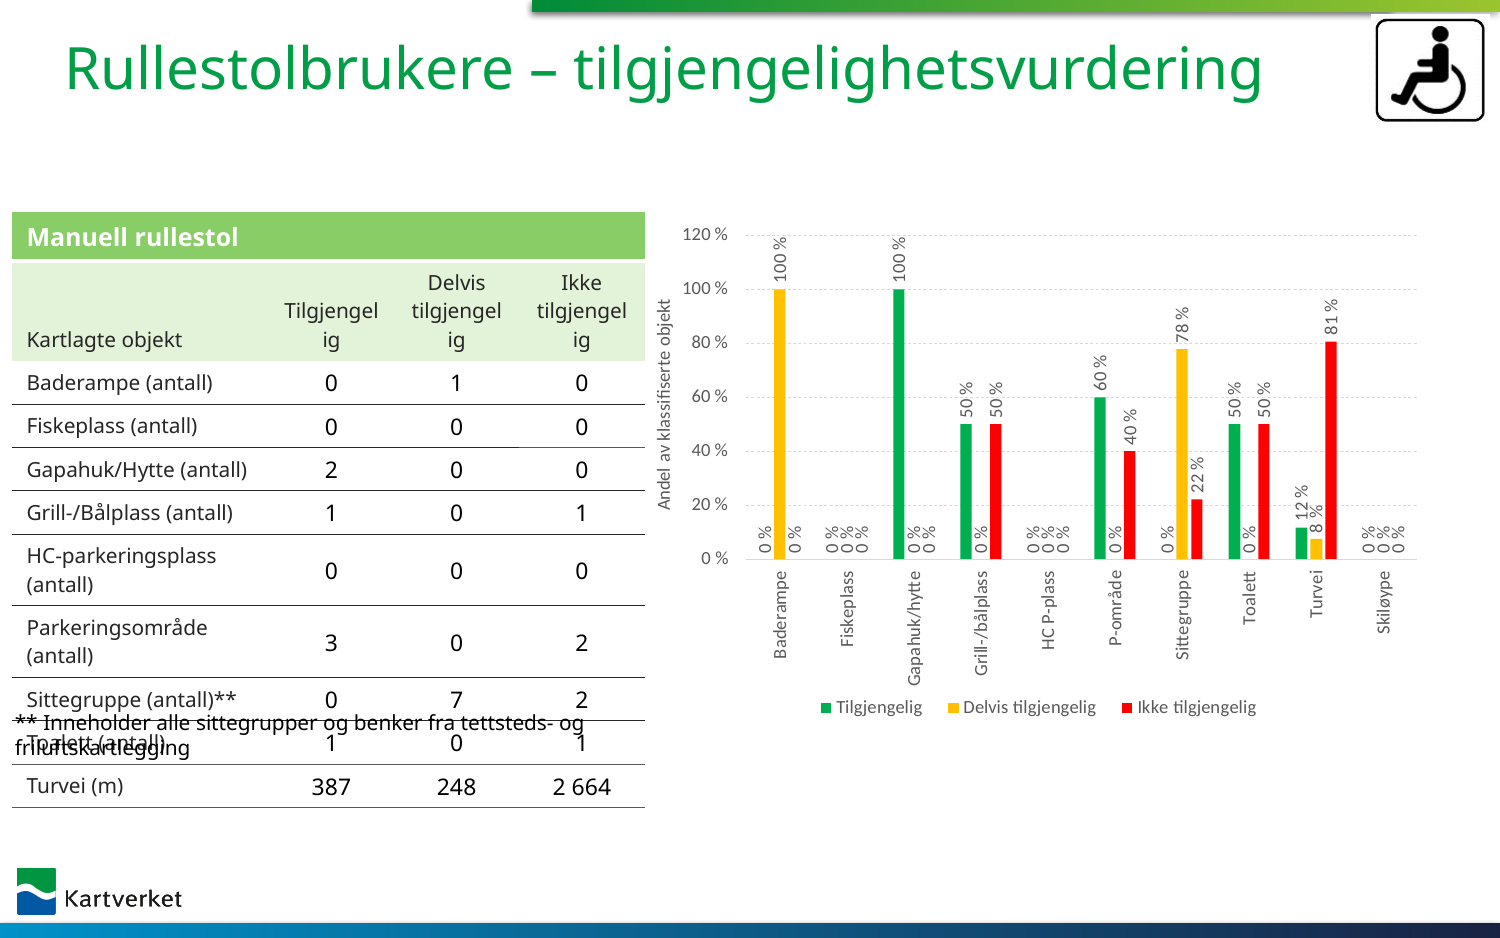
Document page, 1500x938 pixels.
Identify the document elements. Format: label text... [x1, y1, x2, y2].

table_cell 0 [269, 678, 394, 702]
picture [643, 218, 1427, 728]
table_cell HC-parkeringsplass (antall) [12, 535, 269, 605]
table_cell Delvis tilgjengelig [394, 263, 519, 361]
table_cell 1 [394, 361, 519, 404]
table_header Manuell rullestol [12, 212, 645, 259]
table_cell 0 [519, 535, 638, 605]
table_cell Grill-/Bålplass (antall) [12, 491, 269, 534]
table_cell 0 [519, 405, 638, 447]
text_box Rullestolbrukere – tilgjengelighetsvurdering [49, 12, 1372, 109]
table_cell 2 [269, 448, 394, 490]
table_cell Kartlagte objekt [12, 263, 269, 361]
table_cell Parkeringsområde (antall) [12, 606, 269, 677]
table_cell Fiskeplass (antall) [12, 405, 269, 447]
table_cell 0 [519, 361, 638, 404]
table_cell 3 [269, 606, 394, 677]
table_cell 0 [269, 361, 394, 404]
table_cell Baderampe (antall) [12, 361, 269, 404]
table_cell 0 [394, 405, 519, 447]
table_cell 387 [269, 768, 394, 807]
table_cell 0 [394, 491, 519, 534]
table_cell 2 664 [519, 768, 645, 807]
table_cell Turvei (m) [12, 768, 269, 807]
table_cell 2 [519, 606, 638, 677]
table_cell Ikke tilgjengelig [519, 263, 638, 361]
table_cell 0 [394, 535, 519, 605]
table_cell 0 [269, 535, 394, 605]
table_cell 248 [394, 768, 519, 807]
table_cell 1 [269, 491, 394, 534]
table_cell 1 [519, 491, 638, 534]
table_cell 0 [394, 448, 519, 490]
table_cell 2 [519, 678, 638, 702]
table_cell Tilgjengelig [269, 263, 394, 361]
table_cell Sittegruppe (antall)** [12, 678, 269, 702]
table_cell 0 [269, 405, 394, 447]
table_cell 0 [519, 448, 638, 490]
table_cell 0 [394, 606, 519, 677]
table_cell 7 [394, 678, 519, 702]
text_box ** Inneholder alle sittegrupper og benker fra tettsteds- og friluftskartlegging [0, 702, 745, 768]
table_cell Gapahuk/Hytte (antall) [12, 448, 269, 490]
picture [1371, 13, 1491, 127]
